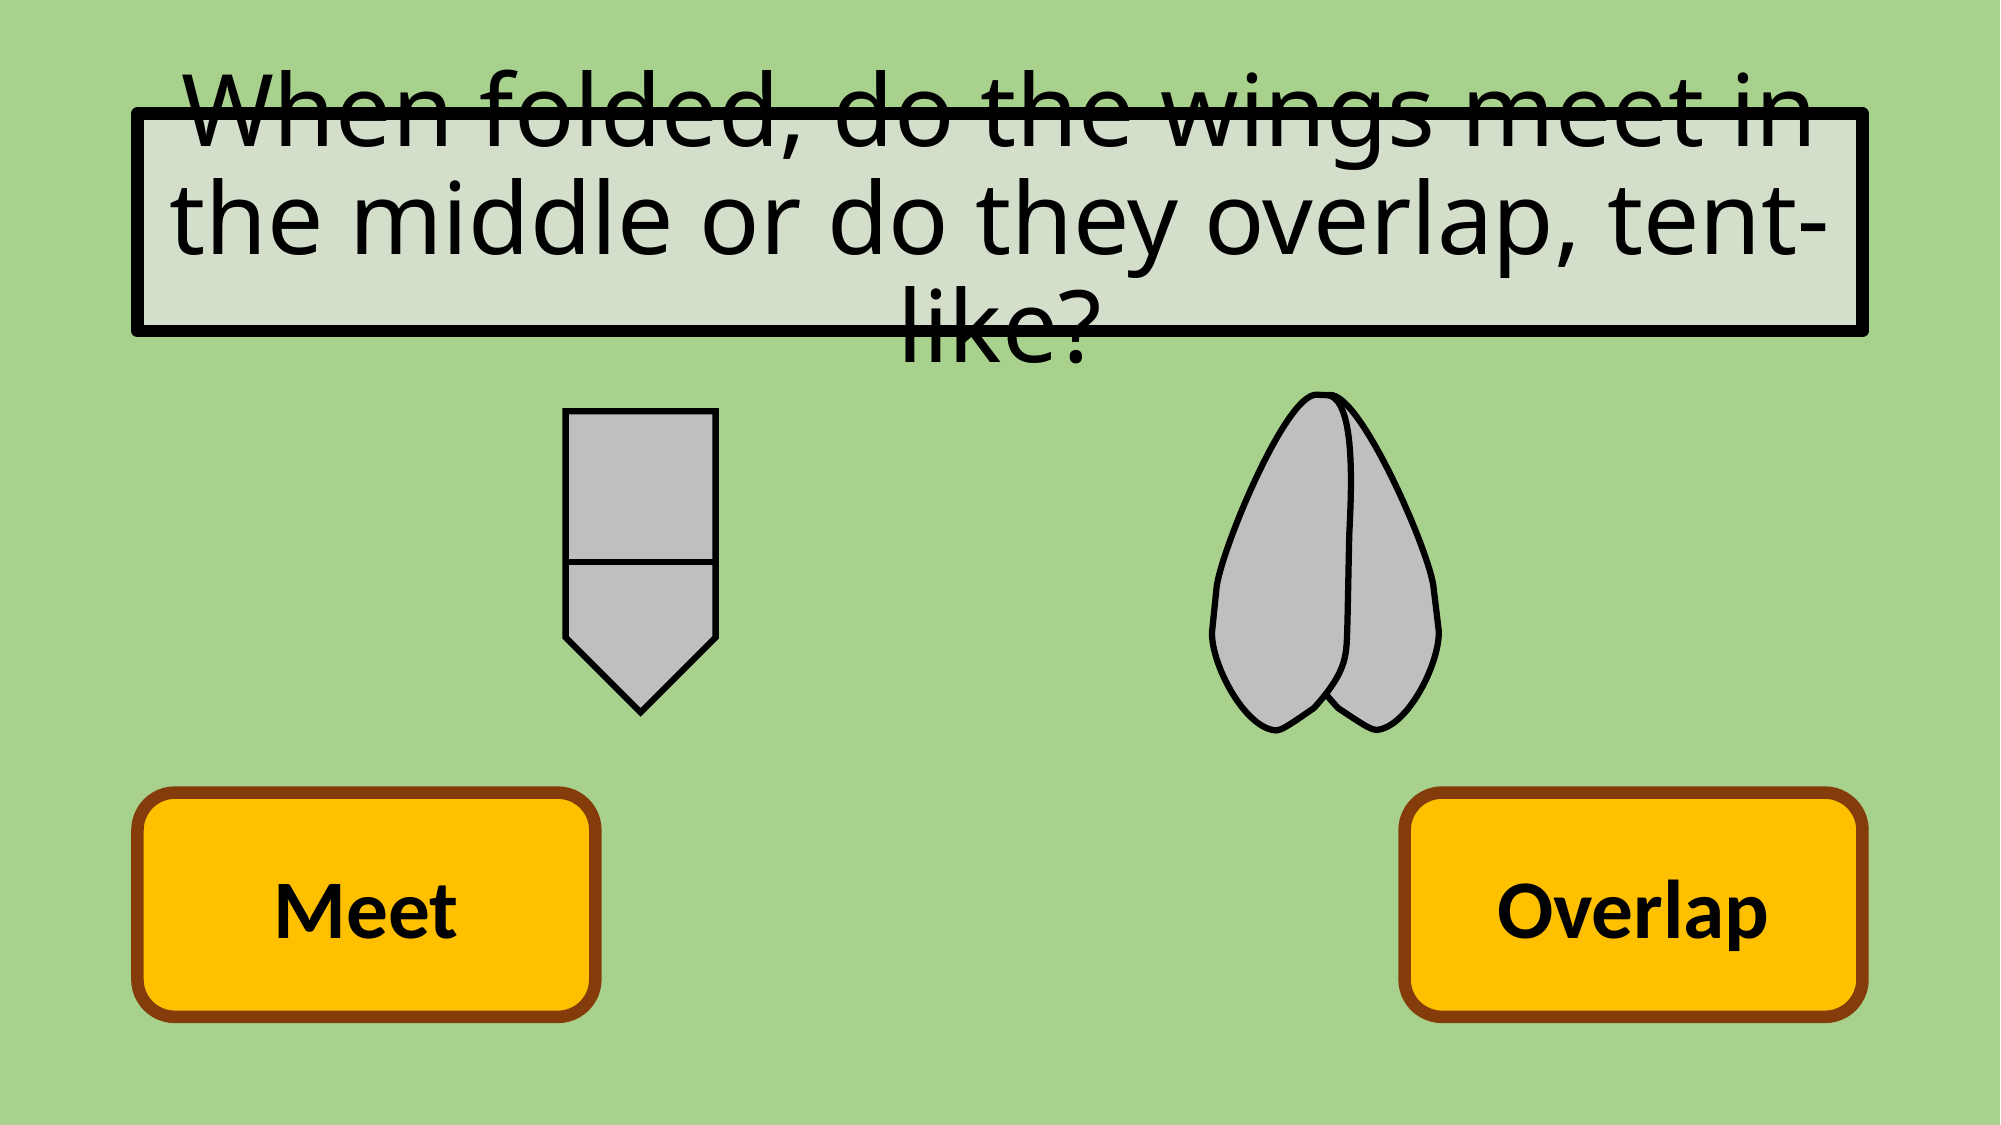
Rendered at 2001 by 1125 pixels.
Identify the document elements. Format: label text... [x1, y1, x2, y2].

title When folded, do the wings meet in the middle or do they overlap, tent-like? [137, 113, 1863, 331]
text_box Overlap [1403, 791, 1864, 1018]
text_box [565, 390, 1435, 733]
text_box Meet [136, 791, 597, 1018]
